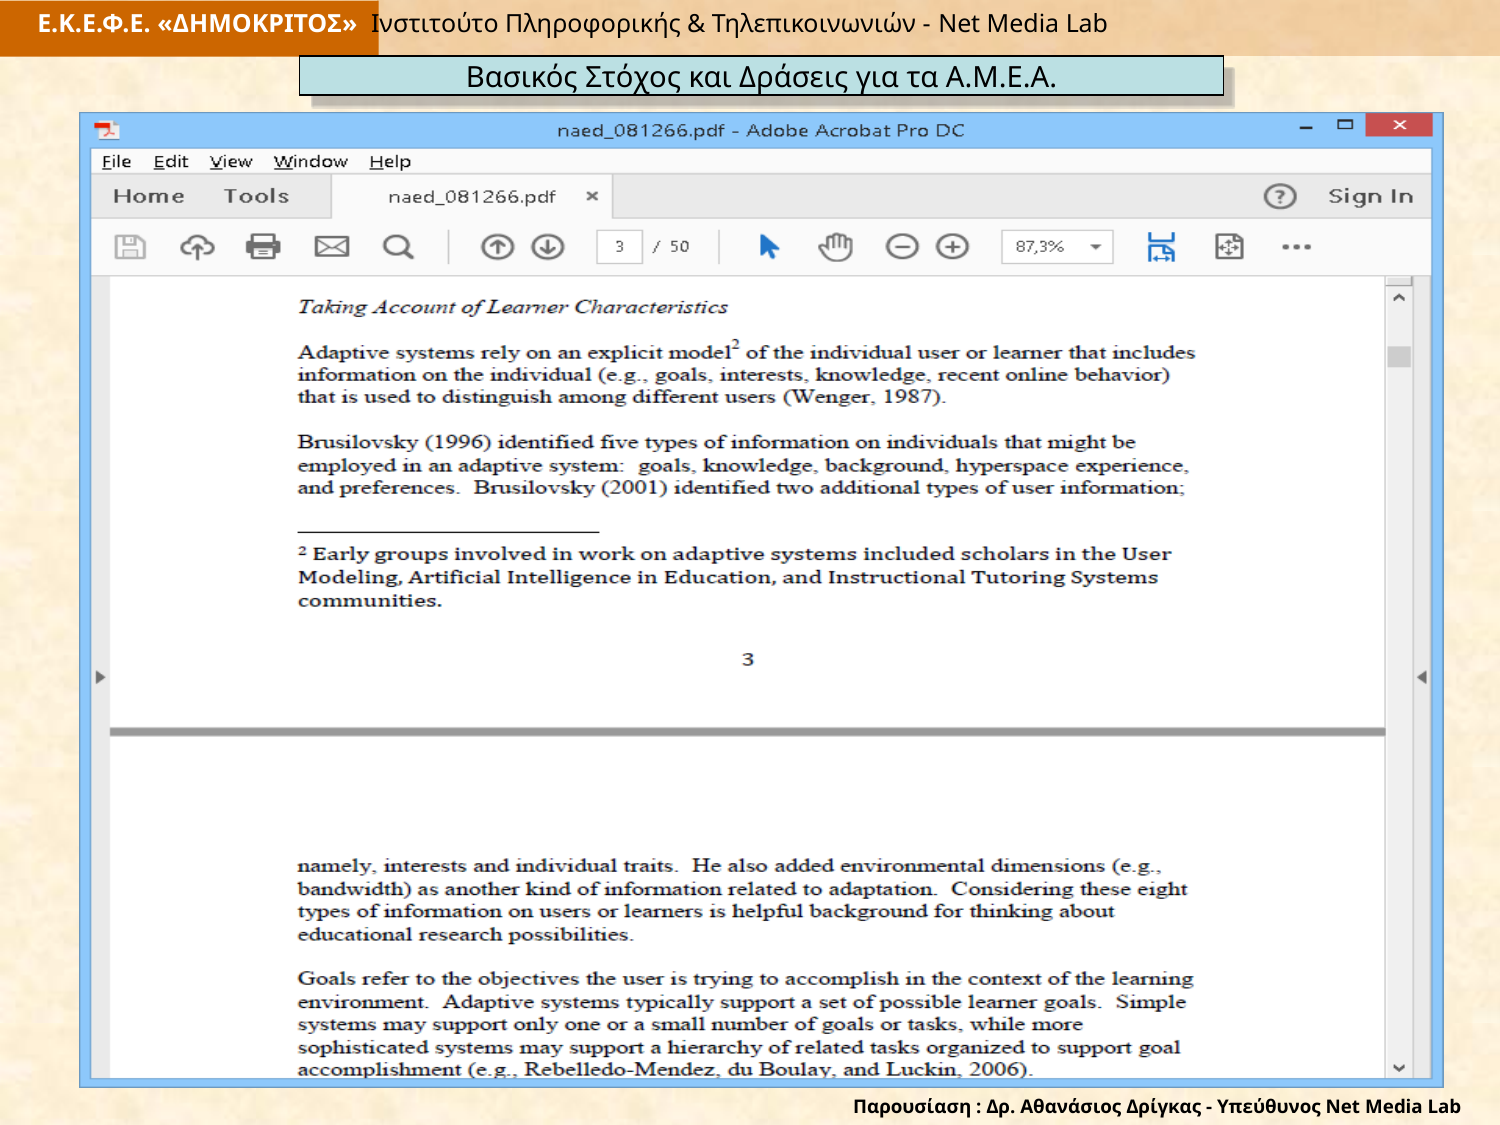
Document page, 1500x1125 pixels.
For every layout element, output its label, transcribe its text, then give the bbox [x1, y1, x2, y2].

text_box Ε.Κ.Ε.Φ.Ε. «ΔΗΜΟΚΡΙΤΟΣ» Ινστιτούτο Πληροφορικής & Τηλεπικοινωνιών - Net Media Lab [22, 0, 1364, 45]
text_box [377, 0, 1500, 56]
text_box Βασικός Στόχος και Δράσεις για τα Α.Μ.Ε.Α. [280, 50, 1243, 101]
text_box Παρουσίαση : Δρ. Αθανάσιος Δρίγκας - Υπεύθυνος Net Media Lab [838, 1087, 1500, 1125]
text_box [0, 0, 377, 57]
picture [0, 56, 1500, 1125]
